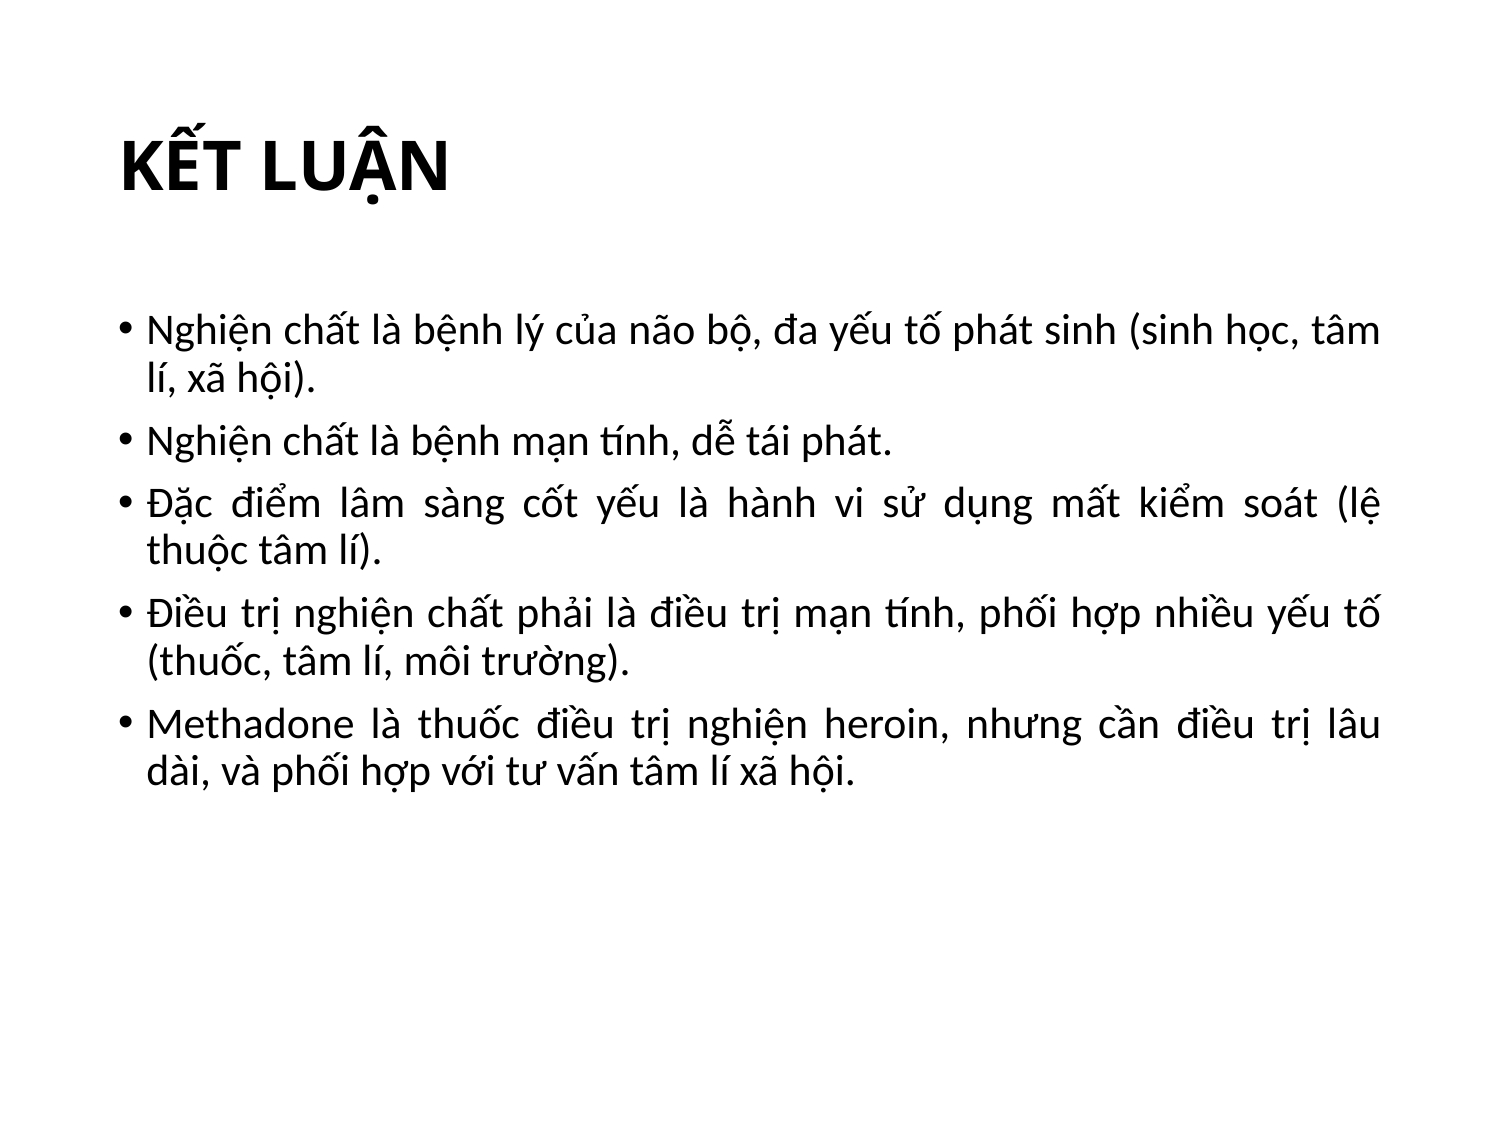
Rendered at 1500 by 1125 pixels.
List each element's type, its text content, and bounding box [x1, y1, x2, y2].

title KẾT LUẬN [103, 59, 1397, 278]
list Nghiện chất là bệnh lý của não bộ, đa yếu tố phát sinh (sinh học, tâm lí, xã hội). Nghiện chất là bệnh mạn tính, dễ tái phát. Đặc điểm lâm sàng cốt yếu là hành vi sử dụng mất kiểm soát (lệ thuộc tâm lí). Điều trị nghiện chất phải là điều trị mạn tính, phối hợp nhiều yếu tố (thuốc, tâm lí, môi trường). Methadone là thuốc điều trị nghiện heroin, nhưng cần điều trị lâu dài, và phối hợp với tư vấn tâm lí xã hội. [103, 299, 1397, 1014]
